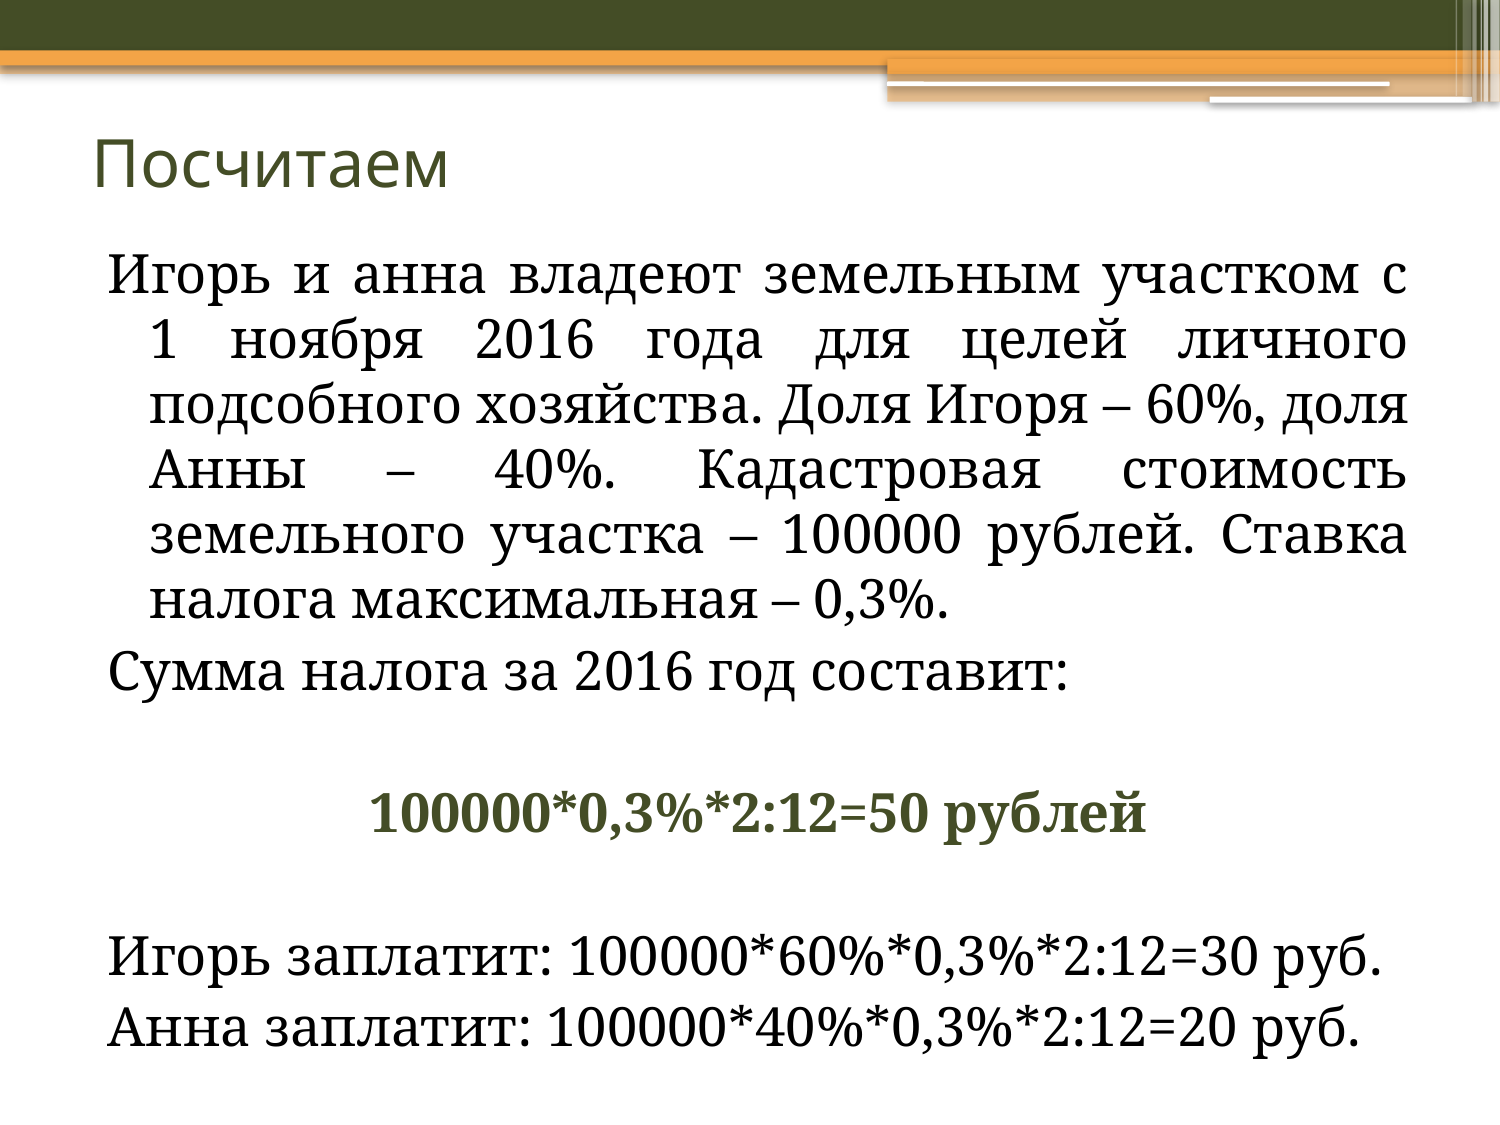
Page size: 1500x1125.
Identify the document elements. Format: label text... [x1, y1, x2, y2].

title Посчитаем [76, 113, 1427, 289]
list Игорь и анна владеют земельным участком с 1 ноября 2016 года для целей личного подсобного хозяйства. Доля Игоря – 60%, доля Анны – 40%. Кадастровая стоимость земельного участка – 100000 рублей. Ставка налога максимальная – 0,3%. Сумма налога за 2016 год составит: 100000*0,3%*2:12=50 рублей Игорь заплатит: 100000*60%*0,3%*2:12=30 руб. Анна заплатит: 100000*40%*0,3%*2:12=20 руб. [75, 231, 1425, 1079]
